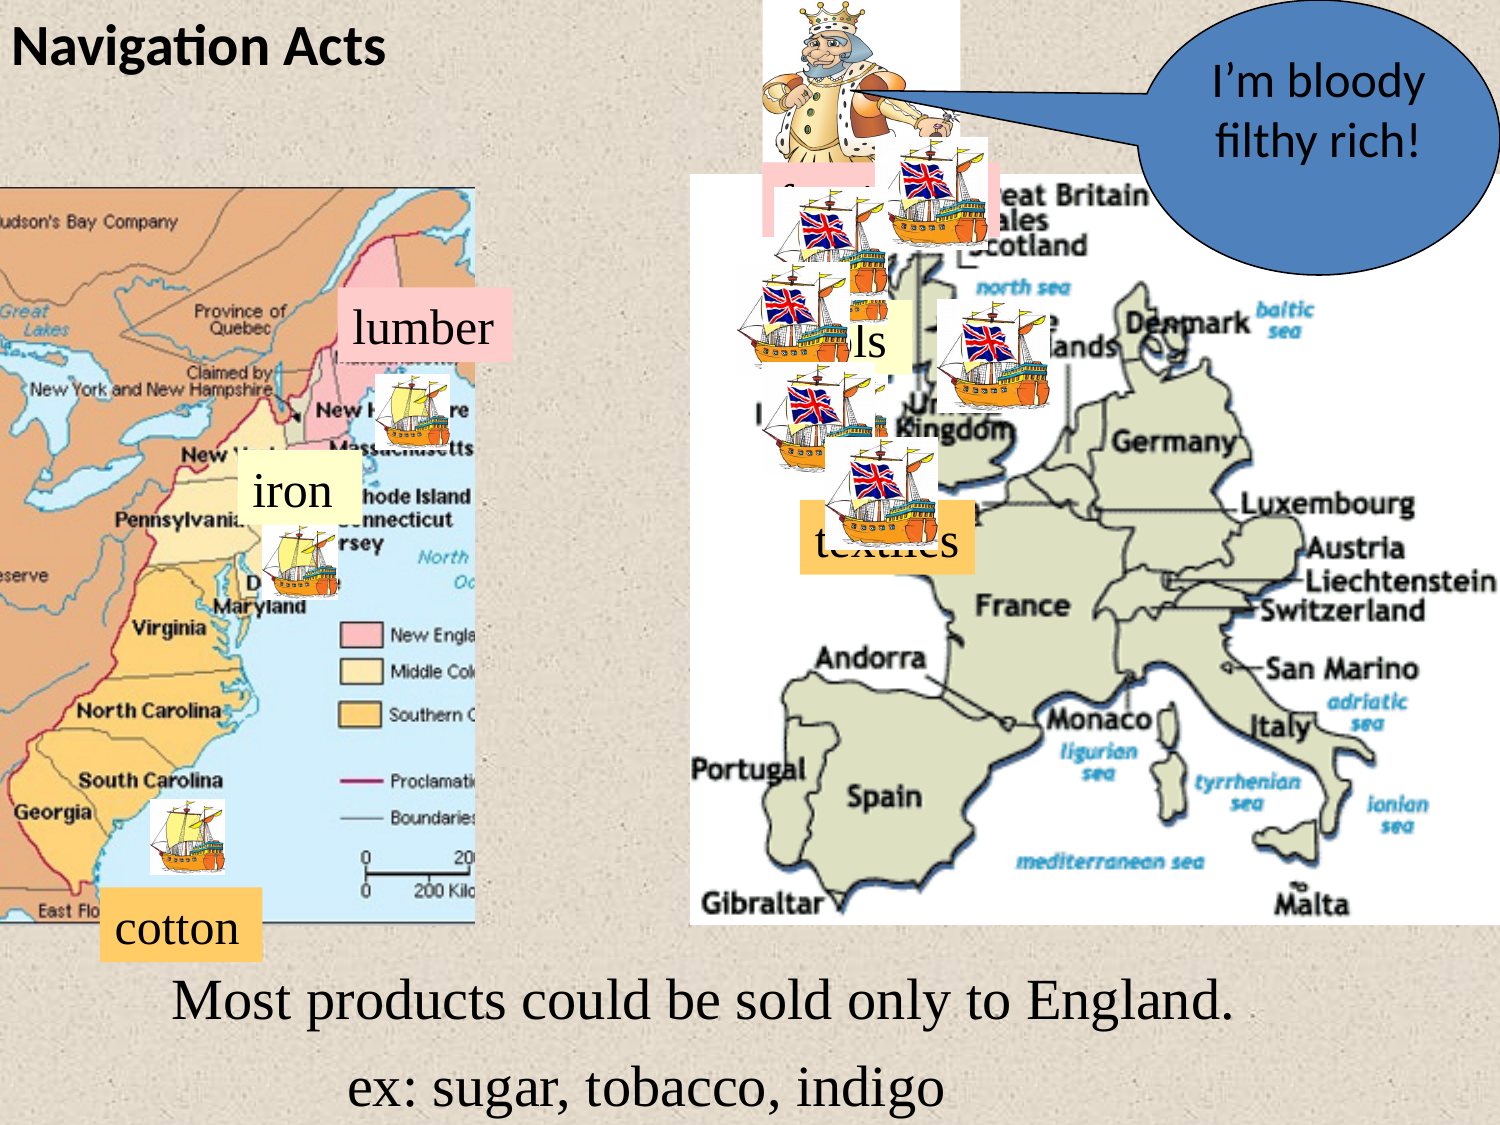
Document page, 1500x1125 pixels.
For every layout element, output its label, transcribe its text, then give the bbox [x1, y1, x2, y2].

text_box Navigation Acts [0, 0, 415, 85]
text_box lumber [479, 287, 513, 363]
picture [0, 0, 1500, 1125]
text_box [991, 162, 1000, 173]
text_box ex: sugar, tobacco, indigo [332, 1040, 961, 1125]
text_box cotton [99, 935, 263, 963]
picture [1341, 0, 1500, 123]
text_box I’m bloody filthy rich! [965, 0, 1500, 173]
text_box Most products could be sold only to England. [157, 954, 1251, 1039]
